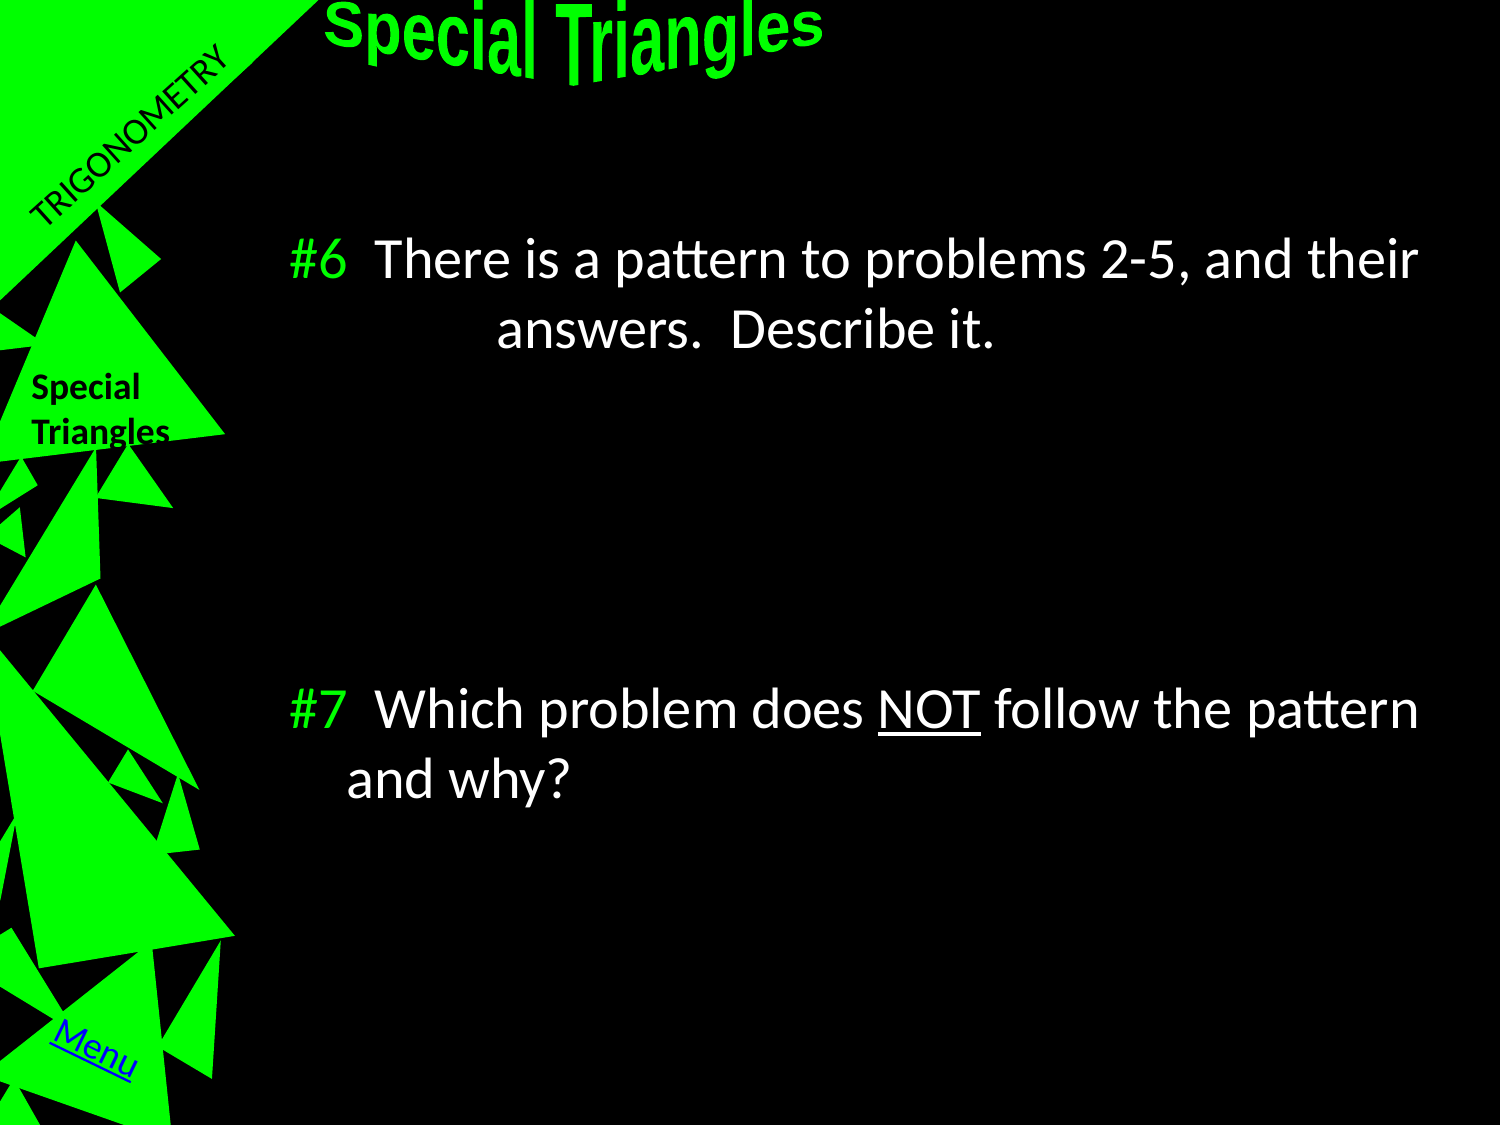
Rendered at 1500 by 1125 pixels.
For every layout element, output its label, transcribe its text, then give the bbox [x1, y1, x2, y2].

text_box #6 There is a pattern to problems 2-5, and their answers. Describe it. [326, 212, 1500, 368]
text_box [0, 0, 321, 1125]
text_box #7 Which problem does NOT follow the pattern and why? [326, 662, 1463, 818]
